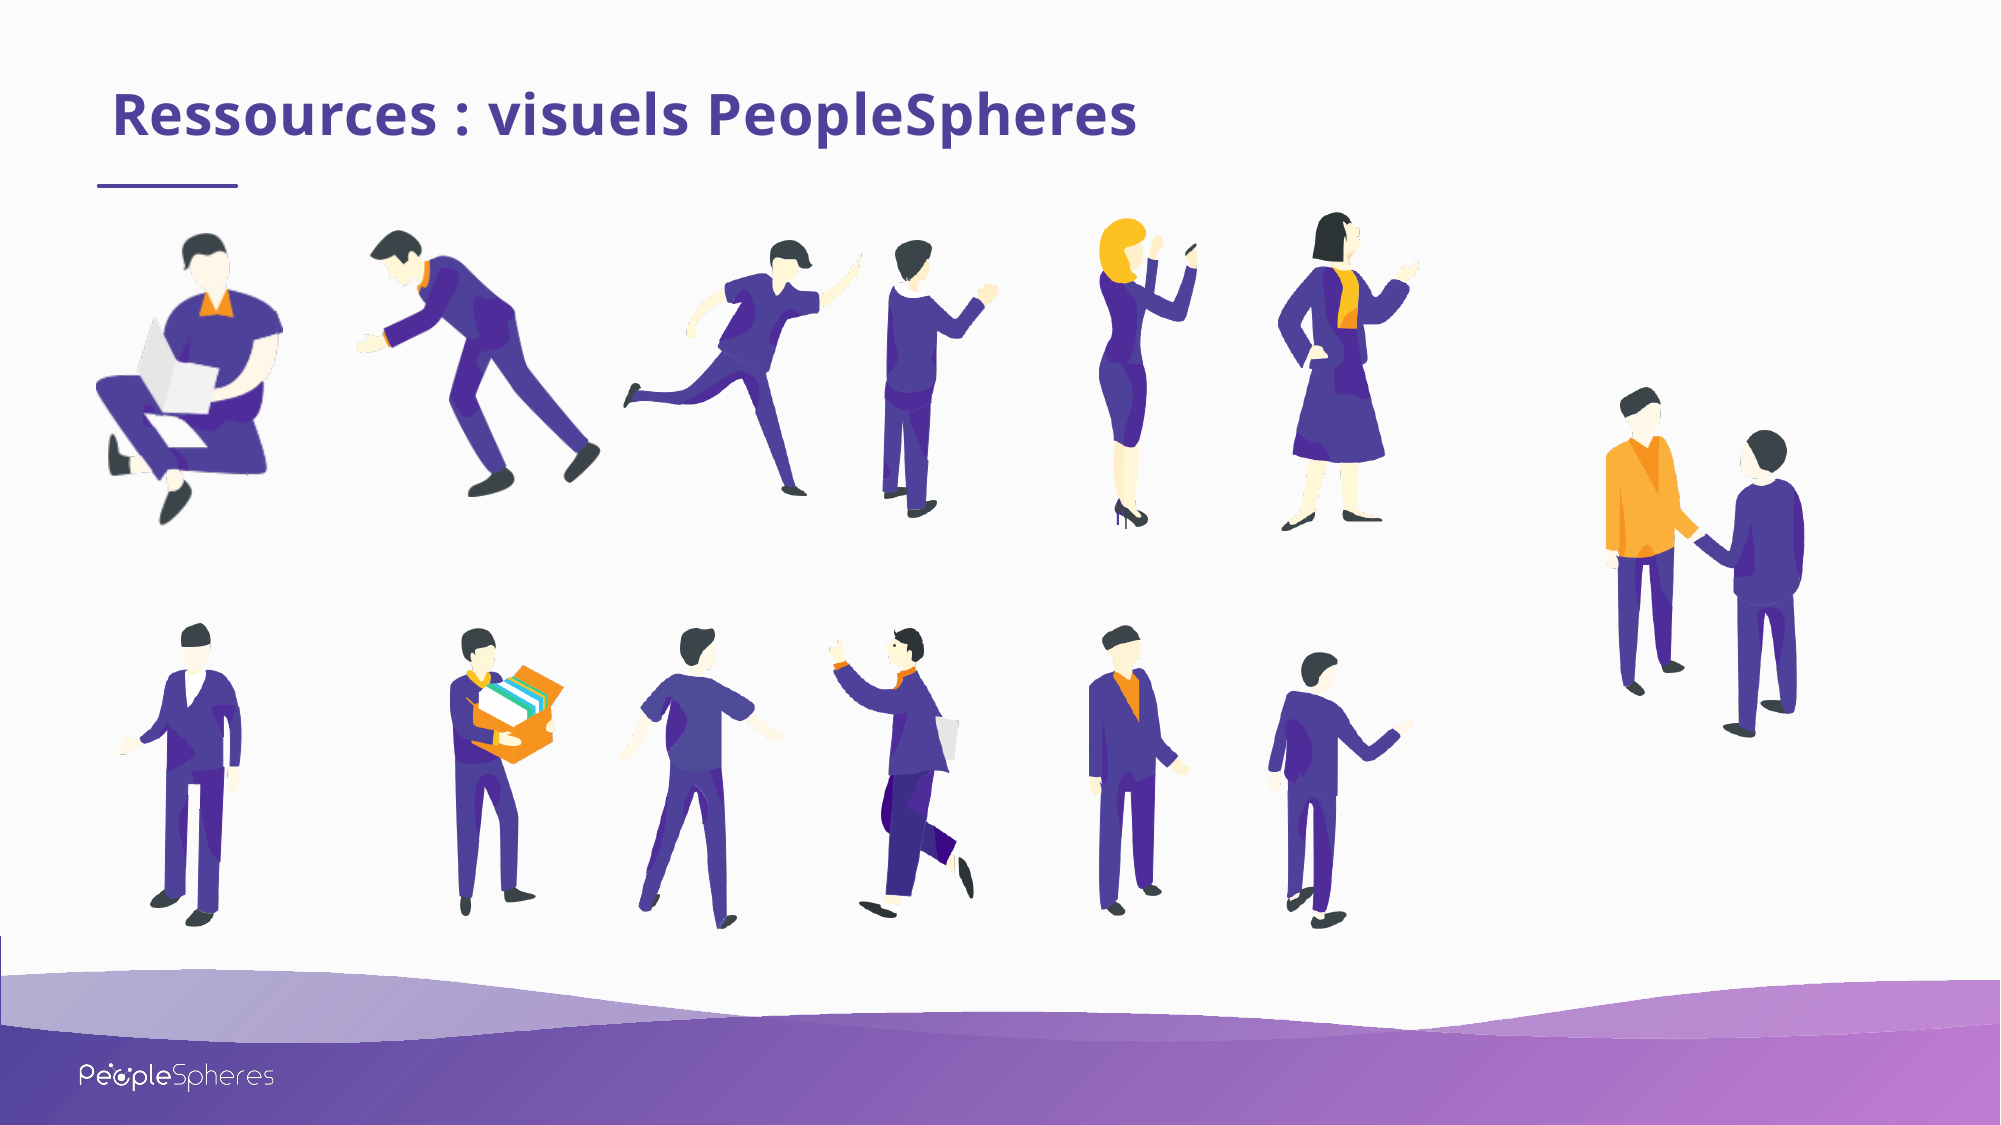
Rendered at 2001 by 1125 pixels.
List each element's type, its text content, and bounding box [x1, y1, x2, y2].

picture [450, 628, 564, 916]
picture [1089, 625, 1189, 916]
picture [1099, 217, 1198, 529]
picture [617, 240, 862, 503]
picture [1268, 652, 1413, 929]
picture [79, 1063, 274, 1093]
picture [118, 623, 244, 927]
picture [96, 233, 283, 526]
list Ressources : visuels PeopleSpheres [96, 71, 1595, 157]
picture [822, 628, 974, 929]
picture [869, 240, 1014, 531]
picture [1278, 212, 1422, 531]
picture [356, 230, 601, 497]
picture [1606, 387, 1809, 738]
picture [619, 628, 796, 948]
